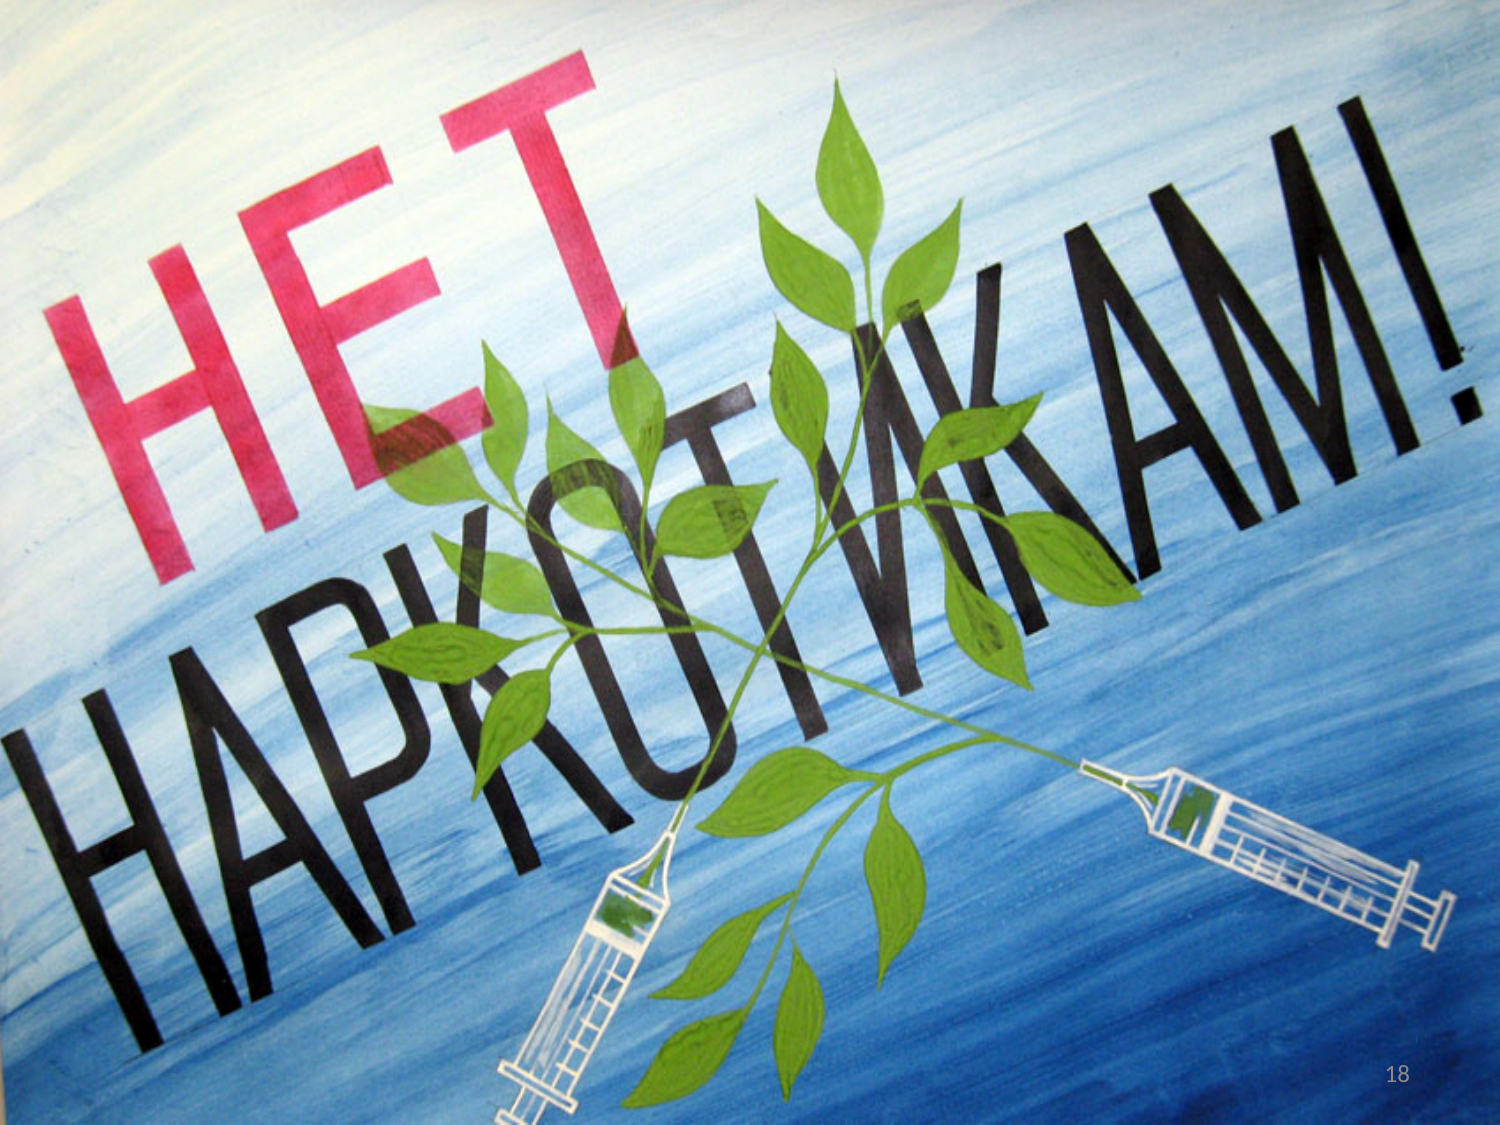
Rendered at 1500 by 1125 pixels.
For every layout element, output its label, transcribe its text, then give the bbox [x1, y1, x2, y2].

slide_number 18 [1074, 1042, 1425, 1103]
picture [0, 0, 1500, 1125]
